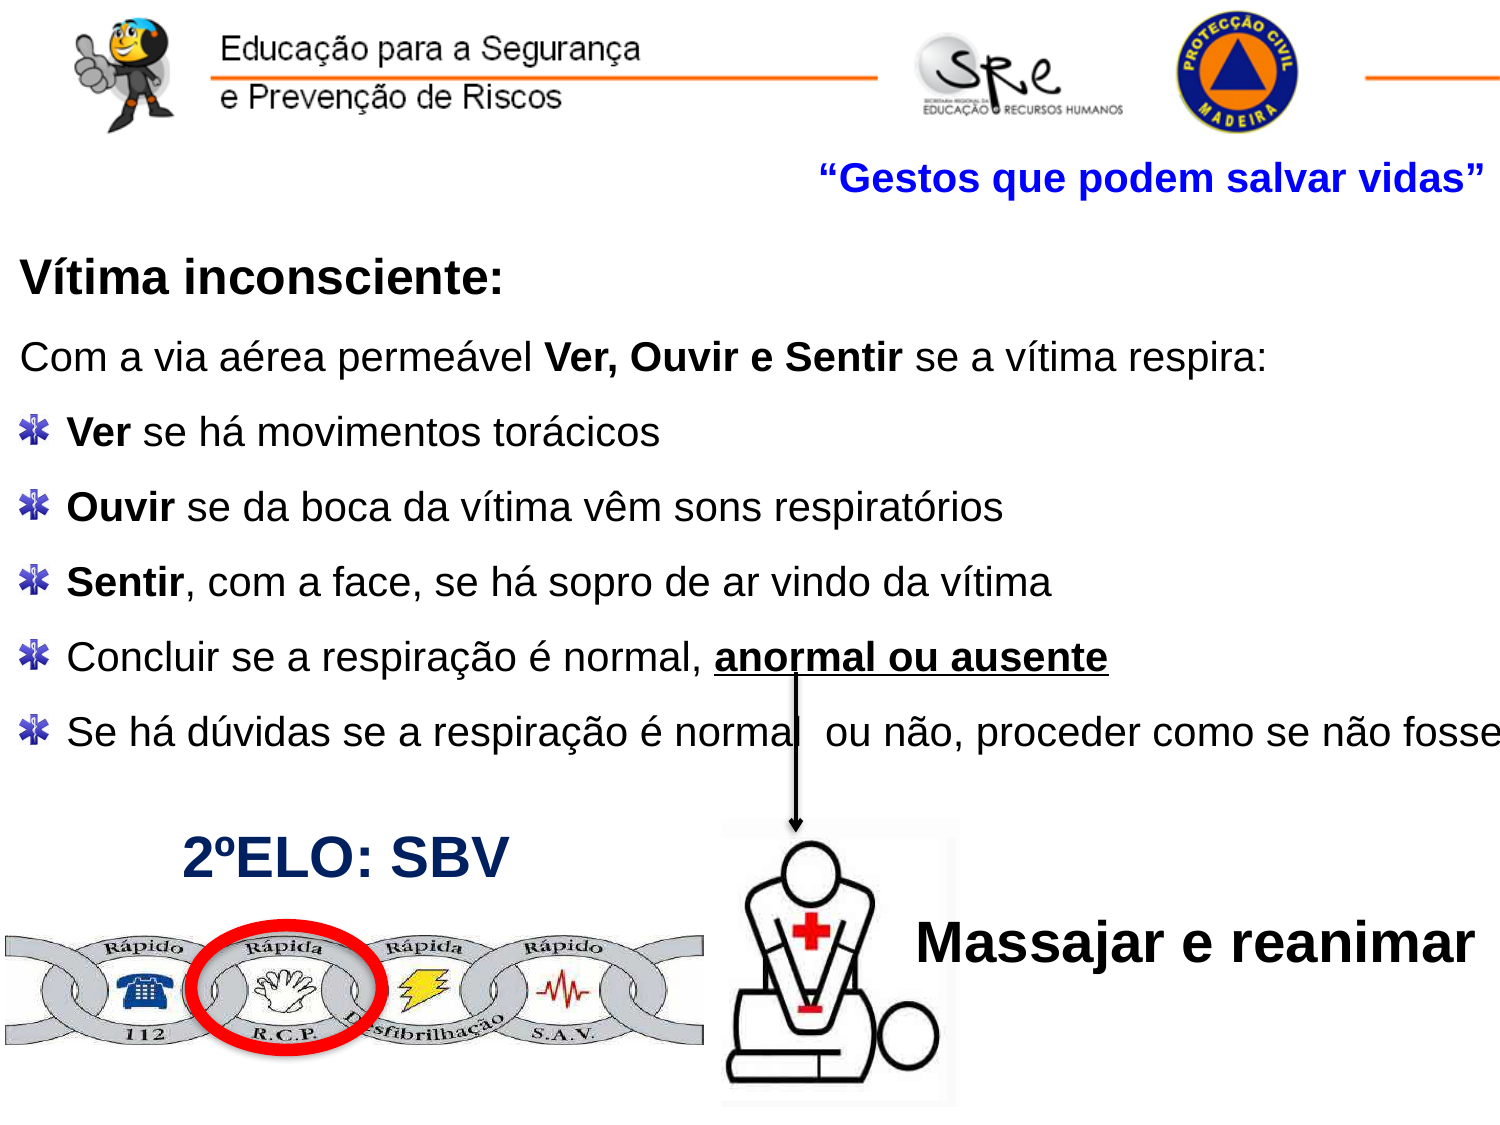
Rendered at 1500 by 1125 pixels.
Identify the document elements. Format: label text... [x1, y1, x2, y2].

text_box 2ºELO: SBV [167, 811, 526, 897]
text_box [235, 924, 338, 934]
text_box Vítima inconsciente: Com a via aérea permeável Ver, Ouvir e Sentir se a vítima respira: Ver se há movimentos torácicos Ouvir se da boca da vítima vêm sons respiratórios Sentir, com a face, se há sopro de ar vindo da vítima Concluir se a respiração é normal, anormal ou ausente Se há dúvidas se a respiração é normal ou não, proceder como se não fosse [4, 237, 1500, 762]
text_box Massajar e reanimar [963, 897, 1493, 1052]
picture [19, 714, 49, 745]
picture [0, 0, 1500, 1125]
picture [19, 489, 49, 520]
text_box “Gestos que podem salvar vidas” [803, 143, 1500, 208]
picture [19, 564, 49, 595]
picture [19, 639, 49, 670]
picture [19, 414, 49, 445]
